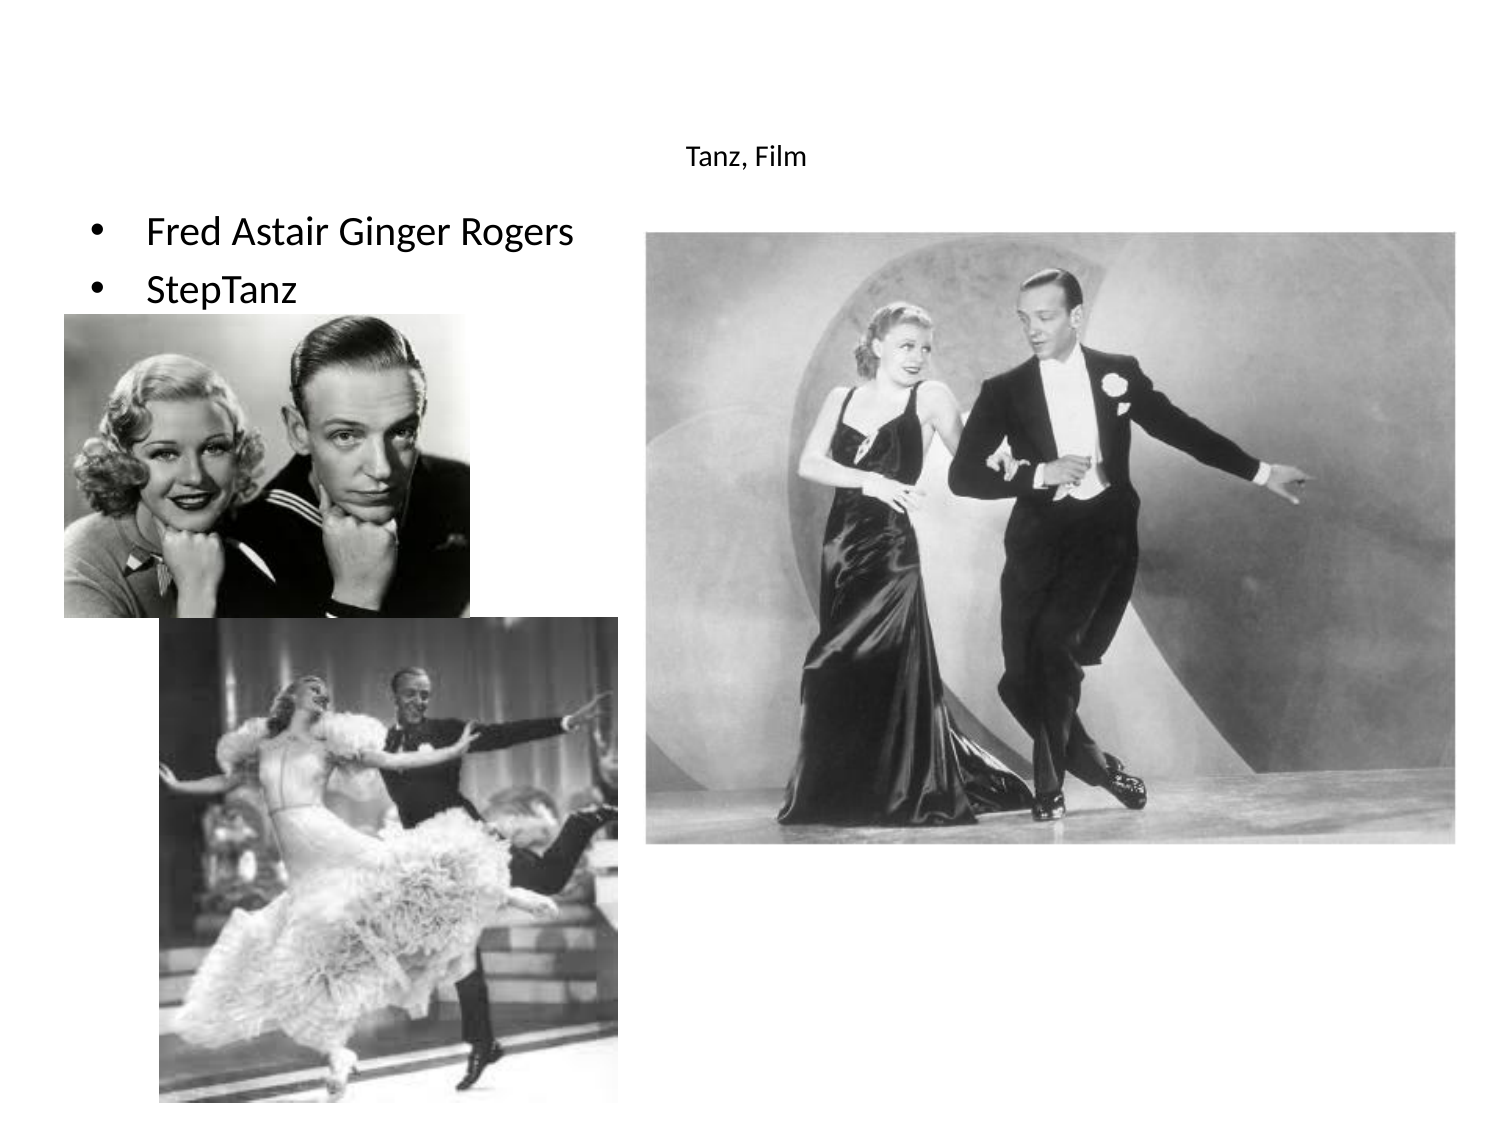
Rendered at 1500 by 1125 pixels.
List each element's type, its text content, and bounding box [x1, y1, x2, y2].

list Fred Astair Ginger Rogers StepTanz [75, 196, 1425, 1005]
title Tanz, Film [75, 54, 1425, 196]
picture [64, 314, 618, 1104]
picture [643, 231, 1457, 846]
